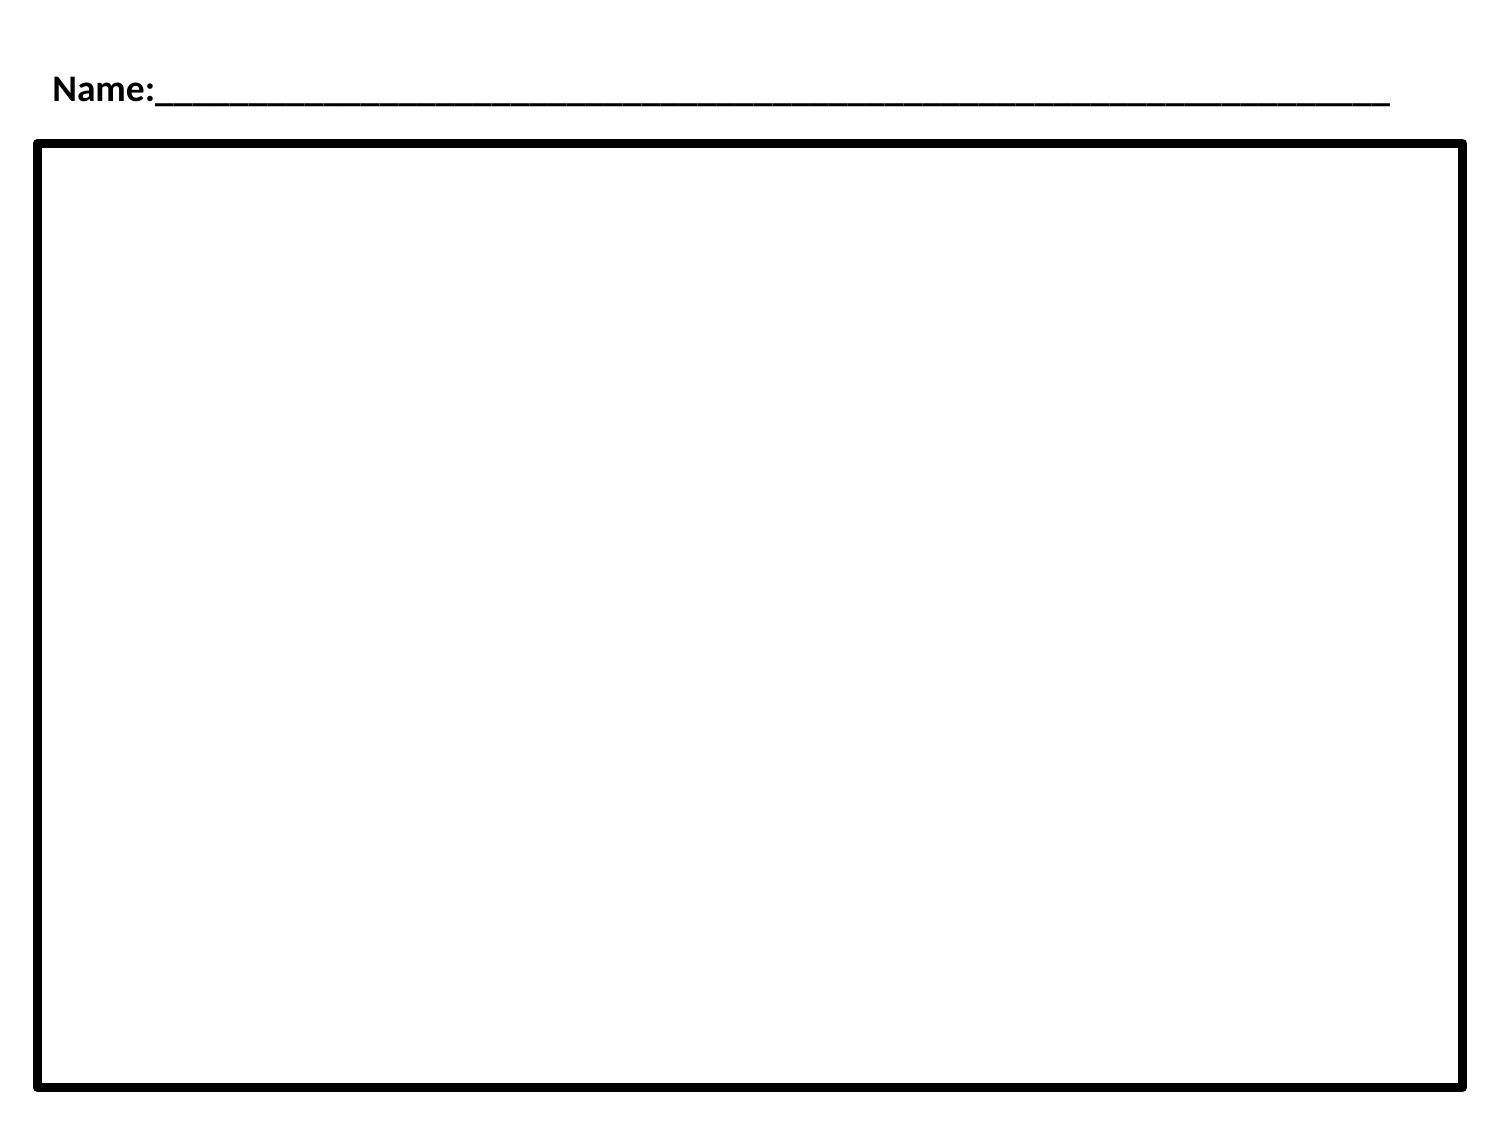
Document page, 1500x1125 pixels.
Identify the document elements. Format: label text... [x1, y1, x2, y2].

text_box Name:__________________________________________________________________ [37, 56, 1463, 141]
text_box [35, 141, 1464, 1090]
